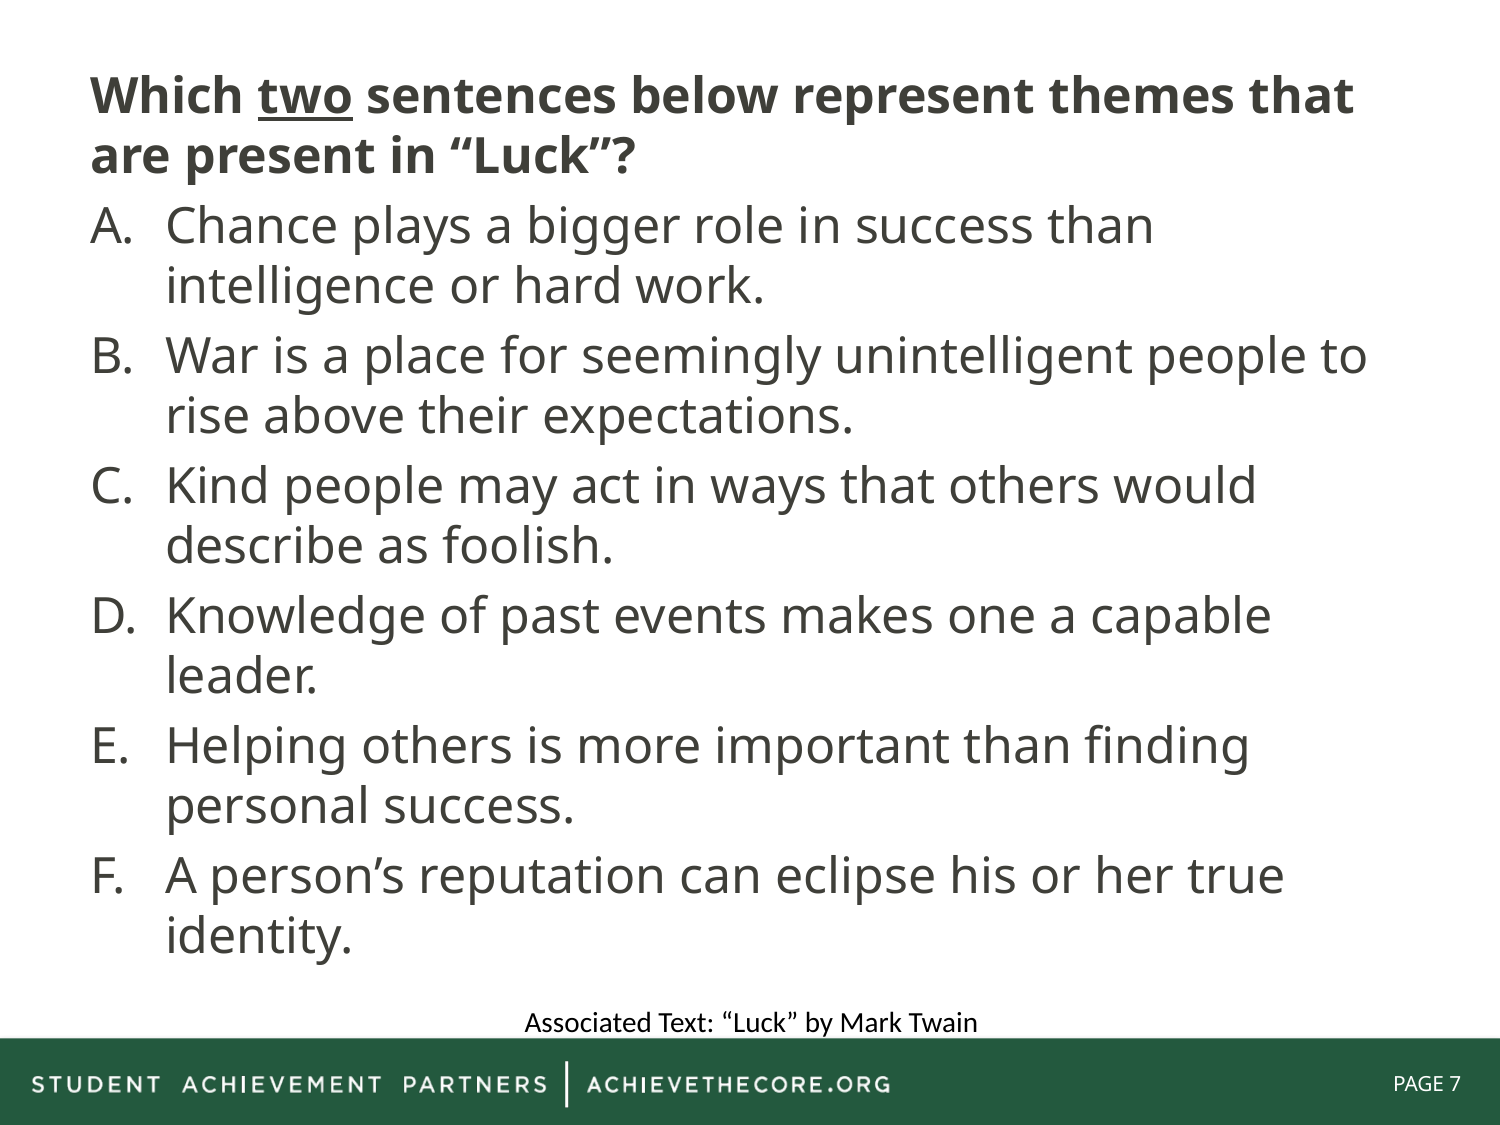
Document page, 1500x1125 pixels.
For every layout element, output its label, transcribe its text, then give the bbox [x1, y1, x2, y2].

text_box Associated Text: “Luck” by Mark Twain [347, 996, 1156, 1046]
list Which two sentences below represent themes that are present in “Luck”? Chance plays a bigger role in success than intelligence or hard work. War is a place for seemingly unintelligent people to rise above their expectations. Kind people may act in ways that others would describe as foolish. Knowledge of past events makes one a capable leader. Helping others is more important than finding personal success. A person’s reputation can eclipse his or her true identity. [75, 56, 1425, 1005]
